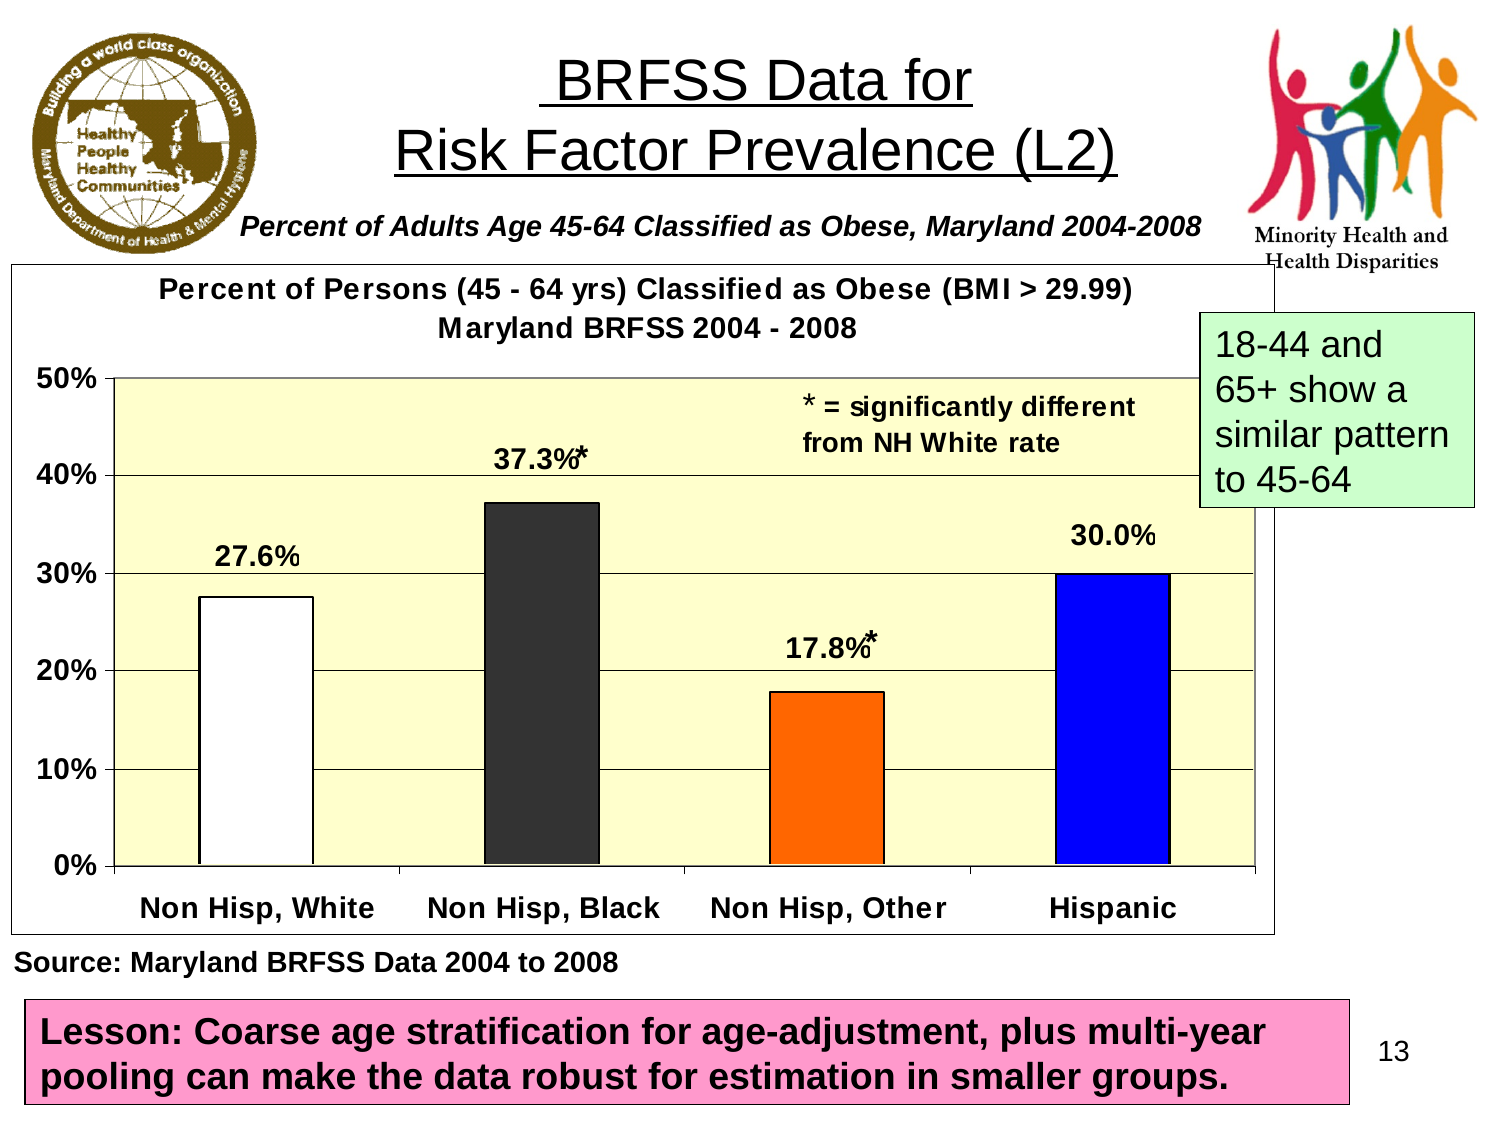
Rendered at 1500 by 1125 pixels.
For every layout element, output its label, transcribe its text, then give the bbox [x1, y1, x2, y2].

picture [24, 24, 263, 199]
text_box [0, 199, 1500, 1107]
title BRFSS Data for Risk Factor Prevalence (L2) [37, 62, 1475, 163]
picture [1237, 24, 1483, 199]
